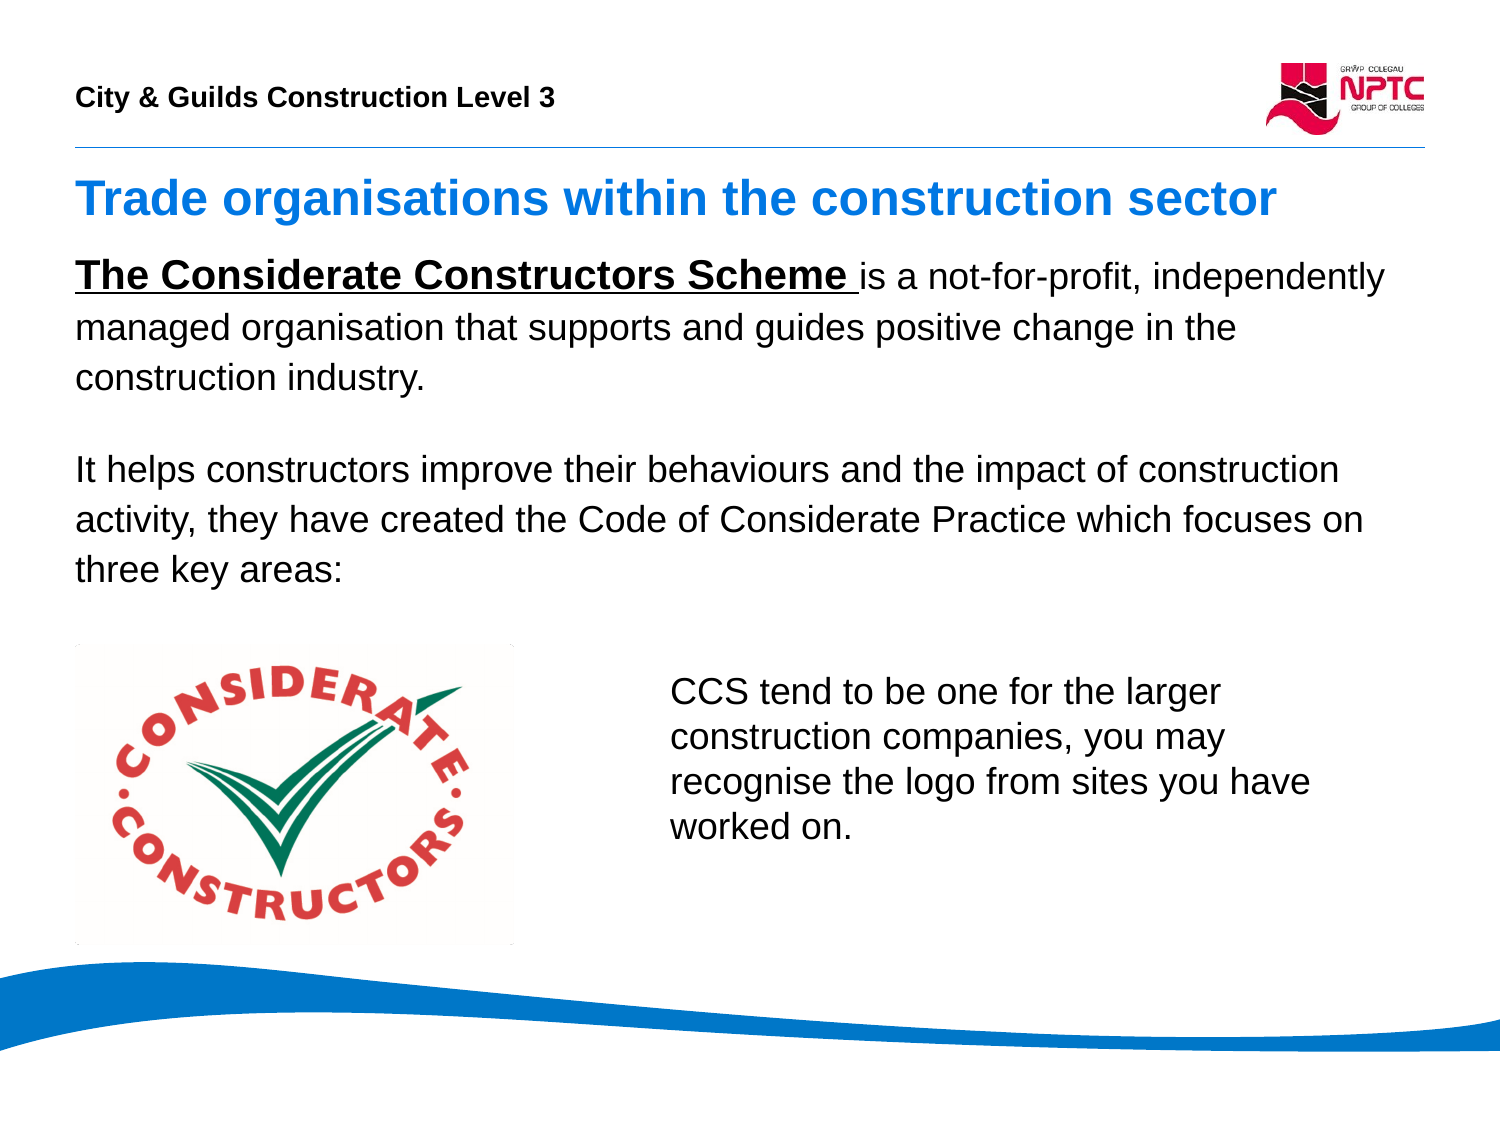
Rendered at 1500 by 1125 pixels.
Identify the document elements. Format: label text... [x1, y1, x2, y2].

picture [74, 644, 514, 945]
list The Considerate Constructors Scheme is a not-for-profit, independently managed organisation that supports and guides positive change in the construction industry. It helps constructors improve their behaviours and the impact of construction activity, they have created the Code of Considerate Practice which focuses on three key areas: [74, 247, 1426, 610]
picture [1266, 63, 1424, 135]
text_box CCS tend to be one for the larger construction companies, you may recognise the logo from sites you have worked on. [655, 659, 1406, 855]
title Trade organisations within the construction sector [74, 165, 1426, 229]
